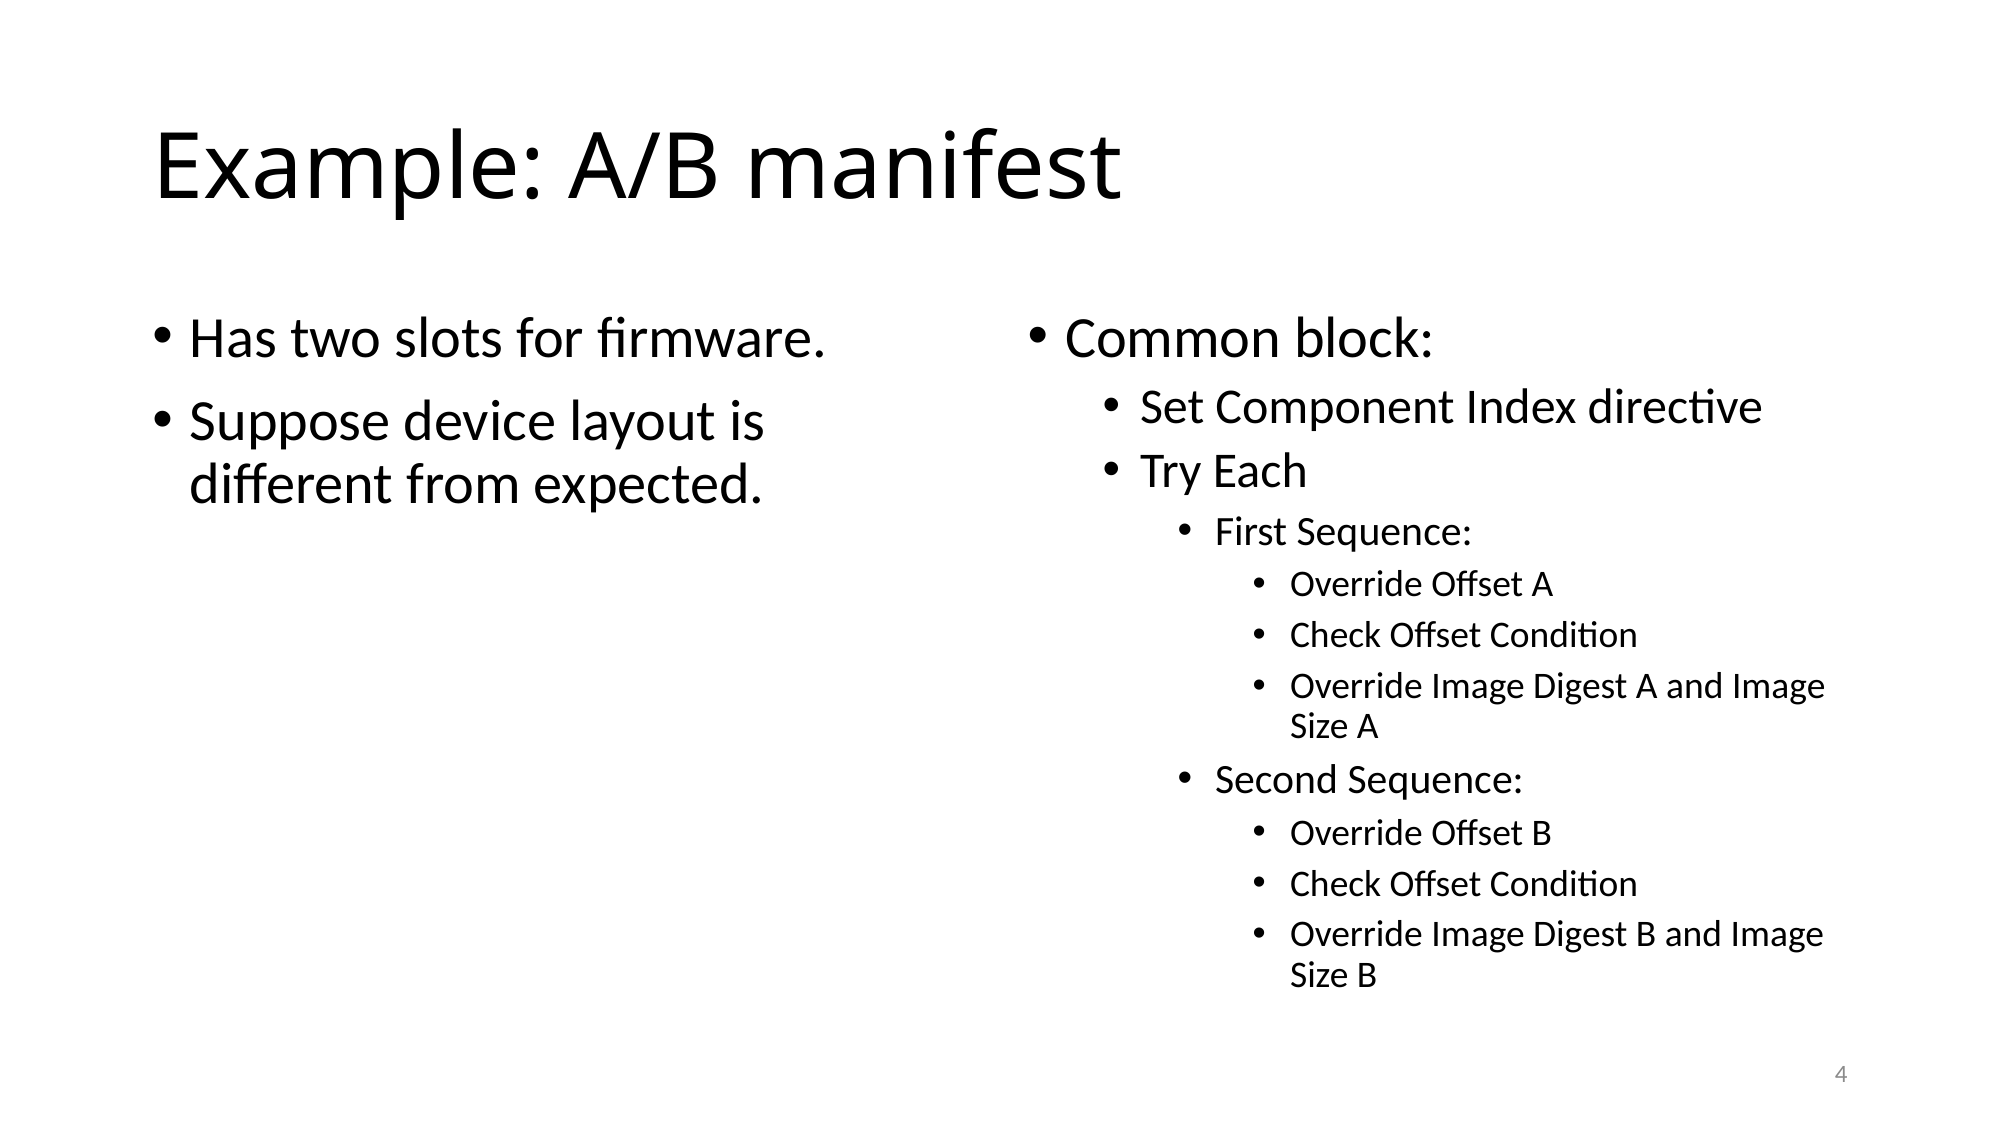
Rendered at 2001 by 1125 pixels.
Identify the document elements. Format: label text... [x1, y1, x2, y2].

list Has two slots for firmware. Suppose device layout is different from expected. [137, 299, 988, 1014]
slide_number 4 [1412, 1042, 1863, 1103]
title Example: A/B manifest [137, 59, 1863, 278]
list Common block: Set Component Index directive Try Each First Sequence: Override Offset A Check Offset Condition Override Image Digest A and Image Size A Second Sequence: Override Offset B Check Offset Condition Override Image Digest B and Image Size B [1012, 299, 1863, 1014]
